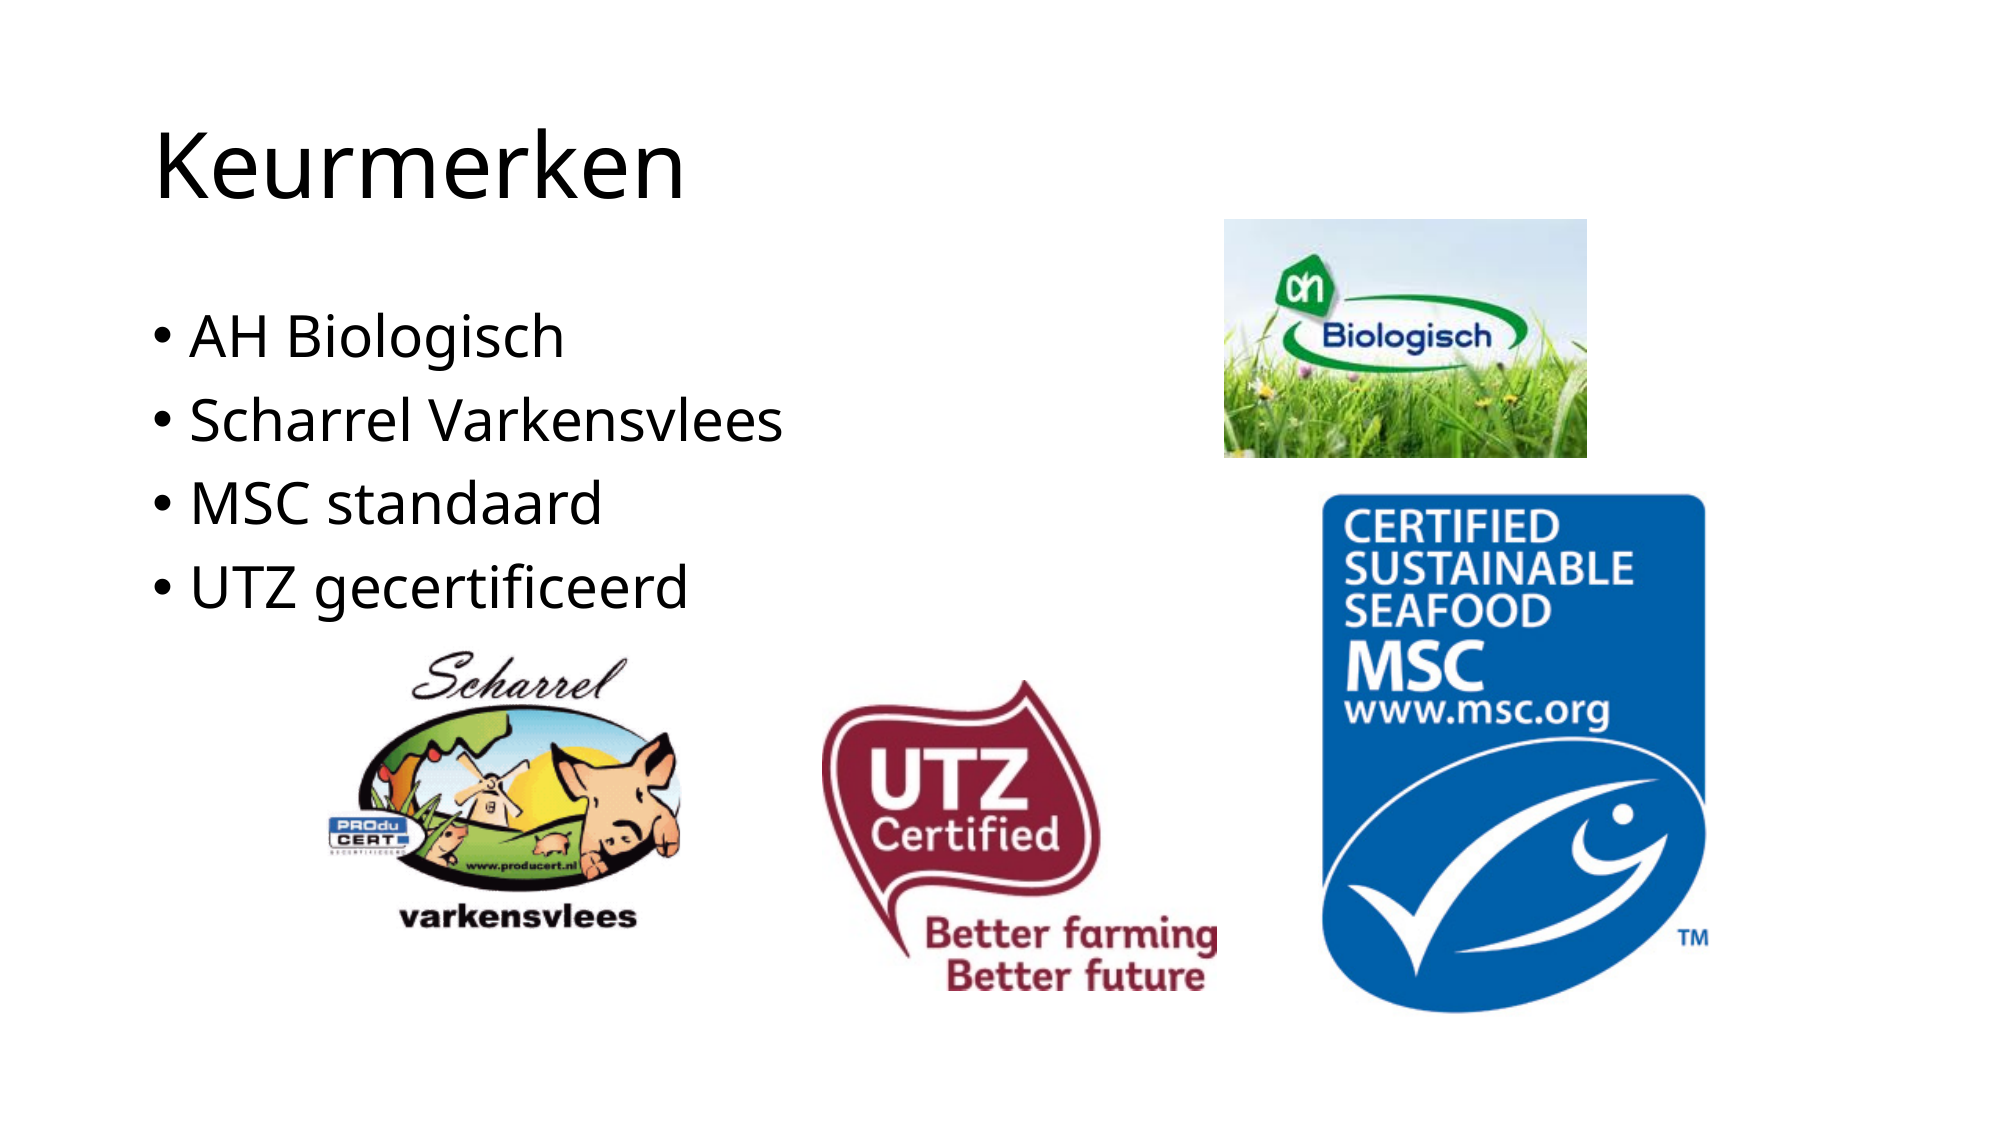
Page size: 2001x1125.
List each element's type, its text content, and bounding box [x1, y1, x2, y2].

title Keurmerken [137, 59, 1863, 278]
list AH Biologisch Scharrel Varkensvlees MSC standaard UTZ gecertificeerd [137, 299, 1863, 1014]
picture [1224, 219, 1587, 458]
picture [1318, 491, 1710, 1017]
picture [326, 645, 682, 932]
picture [822, 680, 1217, 991]
